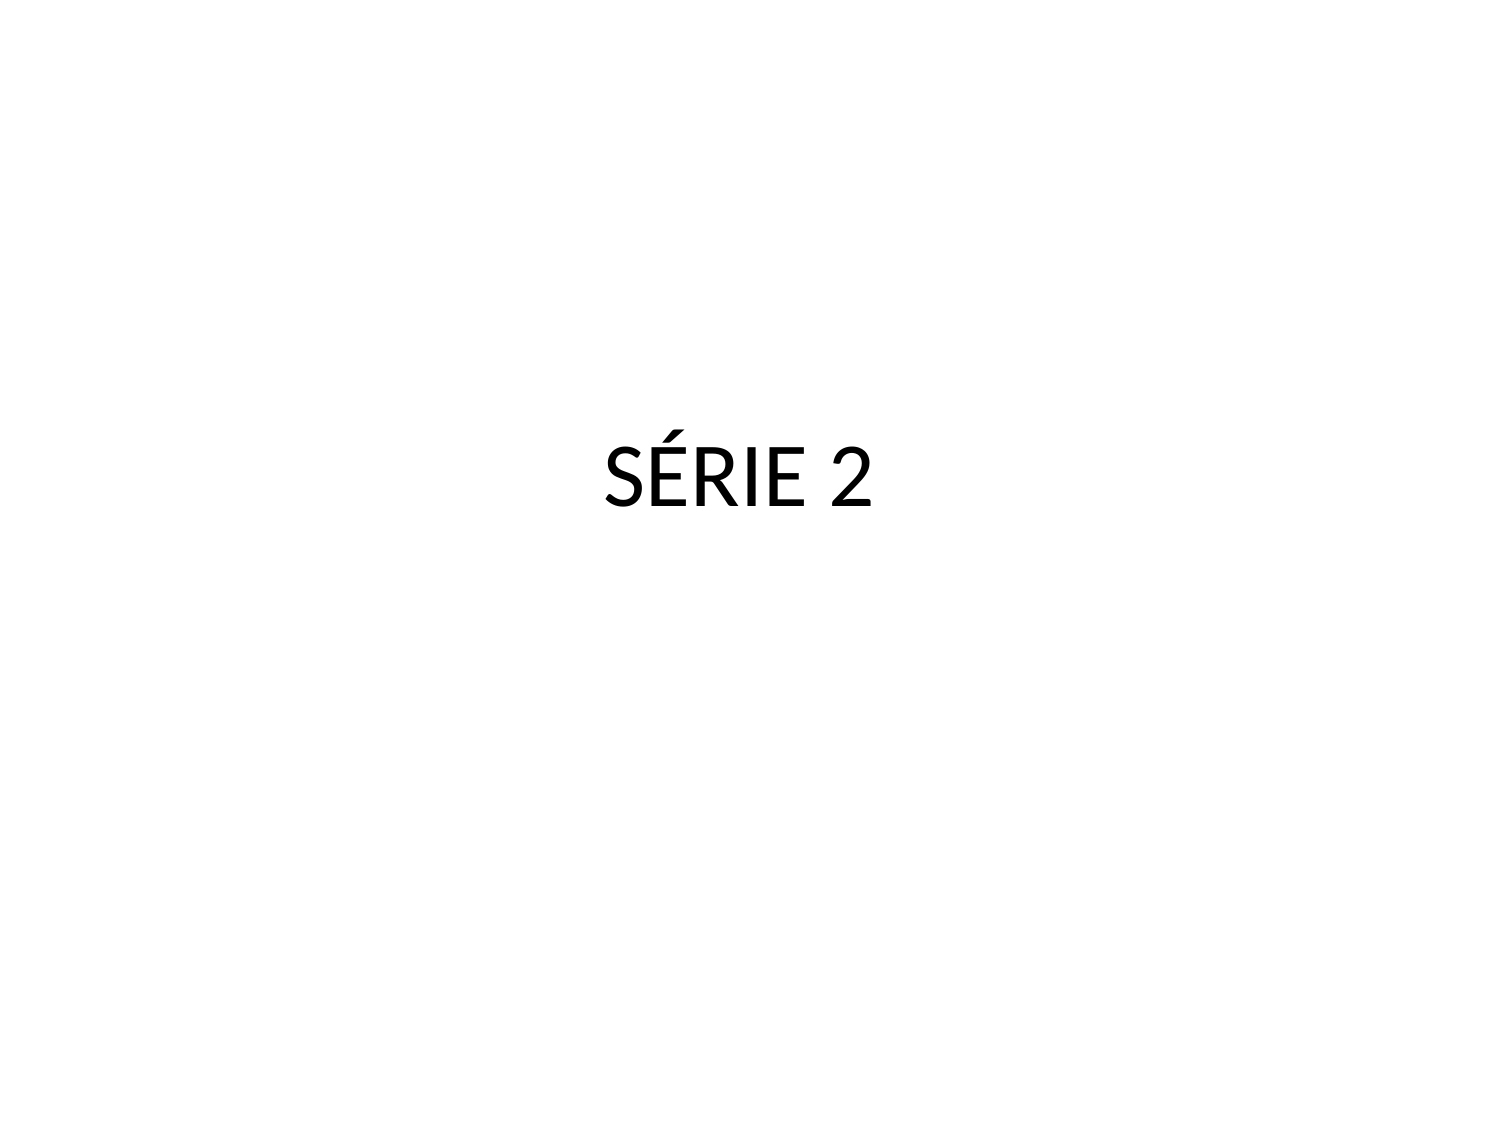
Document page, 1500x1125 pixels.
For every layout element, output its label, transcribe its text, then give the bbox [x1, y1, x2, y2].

title SÉRIE 2 [112, 349, 1388, 591]
